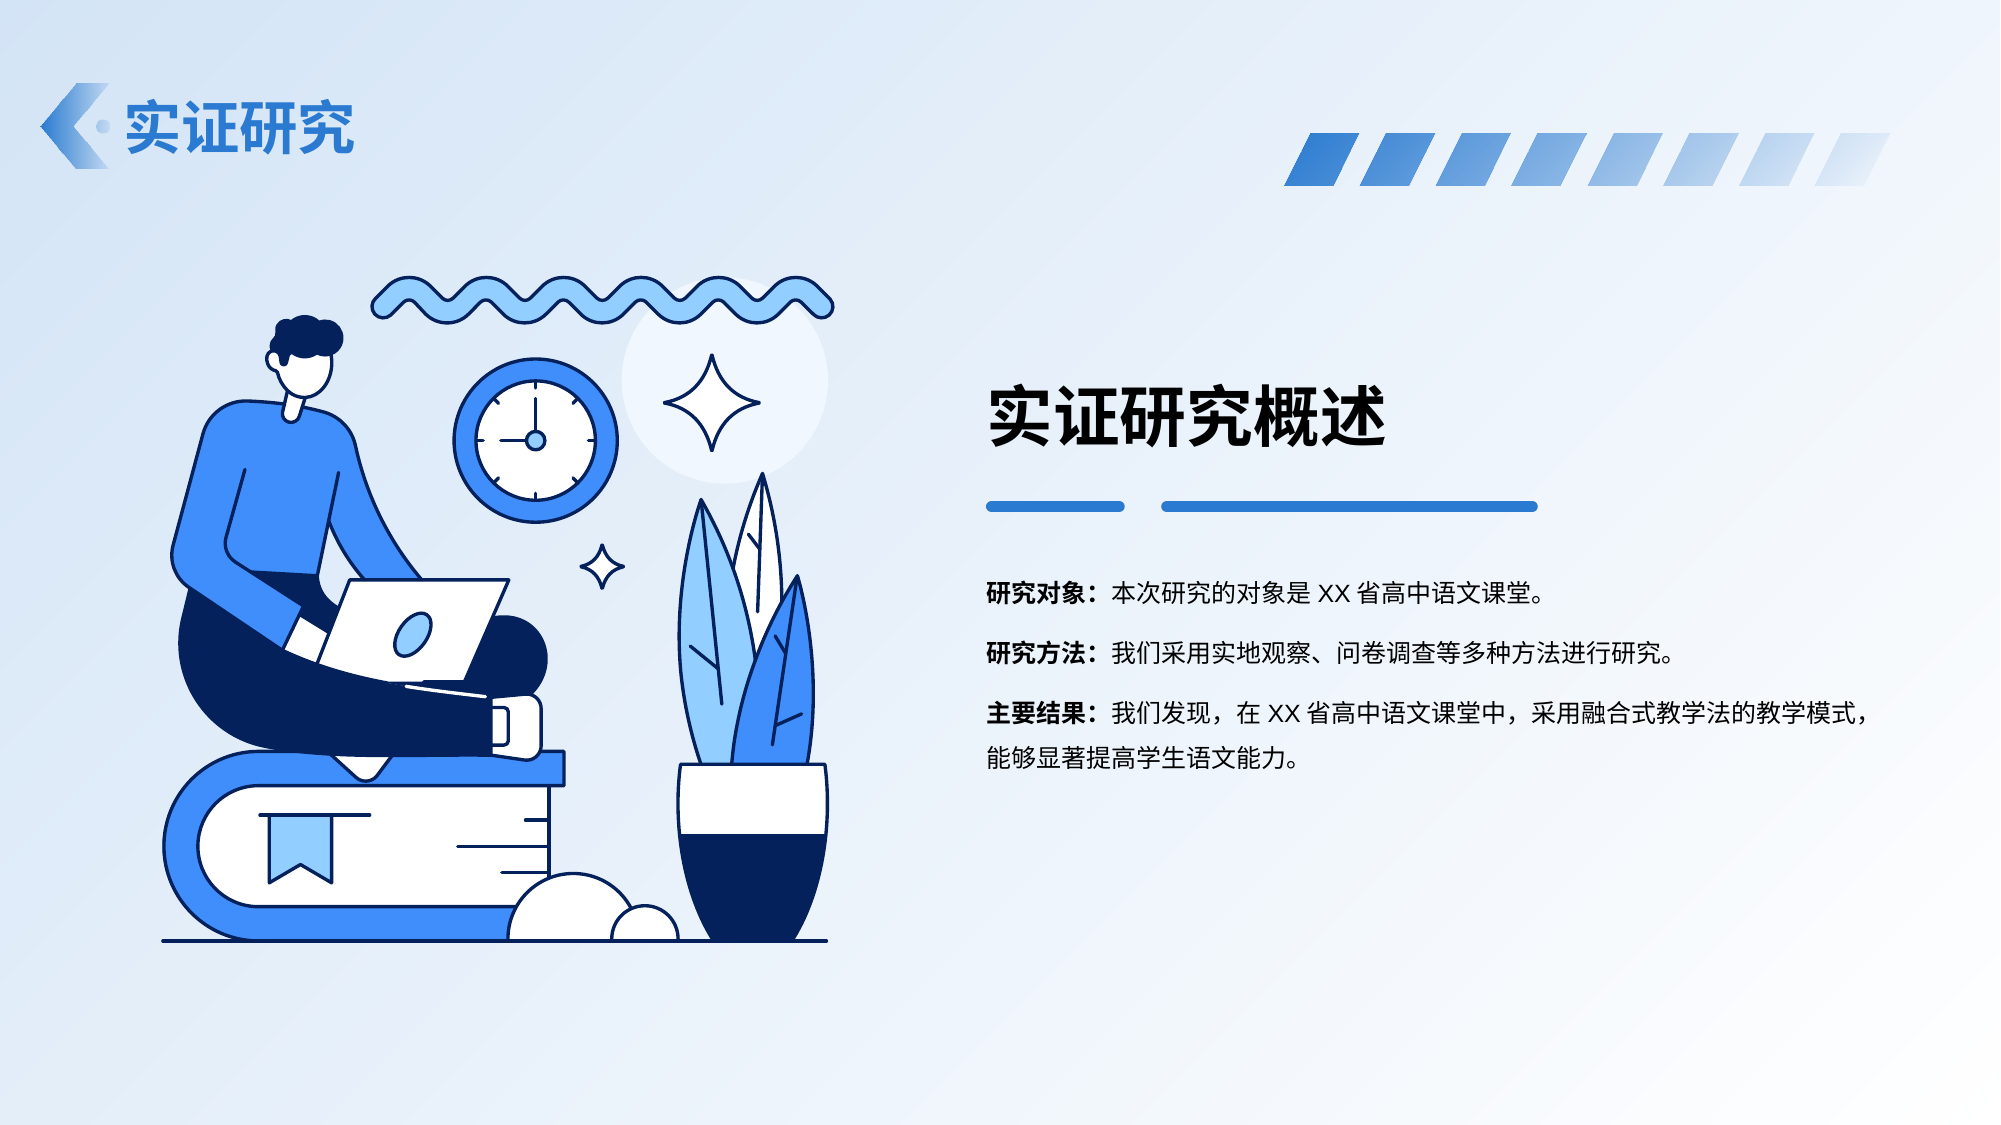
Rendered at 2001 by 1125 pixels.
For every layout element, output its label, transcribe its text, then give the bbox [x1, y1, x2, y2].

title 实证研究 [108, 0, 1890, 169]
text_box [162, 277, 1890, 944]
